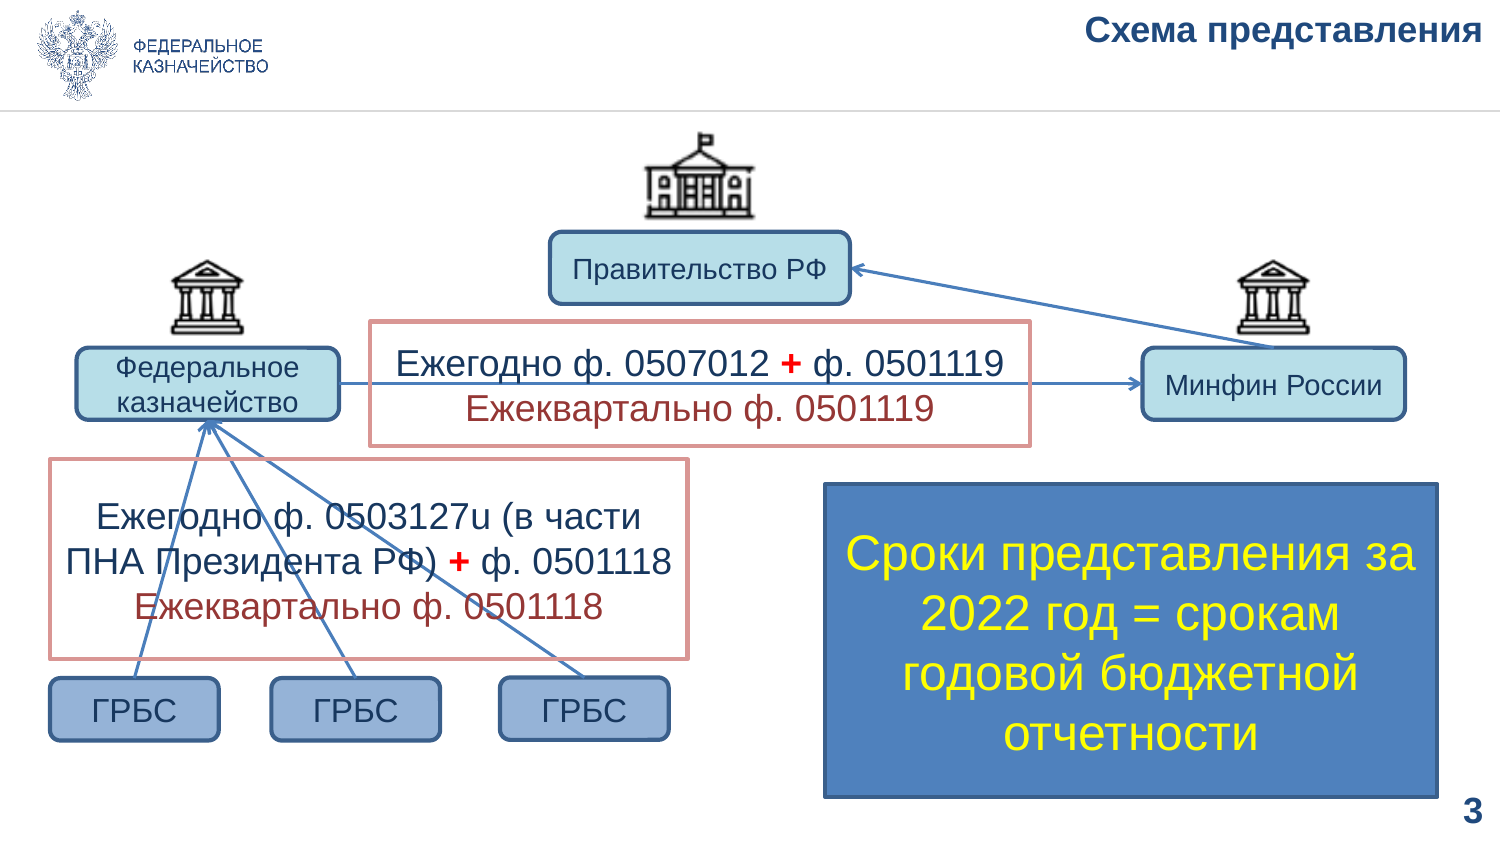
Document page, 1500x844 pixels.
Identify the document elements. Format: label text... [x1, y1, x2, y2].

text_box Минфин России [1140, 345, 1408, 422]
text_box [207, 419, 585, 678]
text_box ГРБС [497, 675, 671, 742]
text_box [134, 419, 204, 679]
text_box Ежегодно ф. 0507012 + ф. 0501119 Ежеквартально ф. 0501119 [368, 319, 1032, 382]
text_box Правительство РФ [547, 229, 853, 306]
text_box Ежегодно ф. 0503127u (в части ПНА Президента РФ) + ф. 0501118 Ежеквартально ф. 0501118 [48, 457, 128, 661]
text_box Ежегодно ф. 0507012 + ф. 0501119 Ежеквартально ф. 0501119 [368, 391, 1032, 448]
text_box ГРБС [269, 685, 443, 743]
text_box Сроки представления за 2022 год = срокам годовой бюджетной отчетности [823, 482, 1439, 799]
text_box ГРБС [47, 675, 221, 743]
slide_number 3 [1138, 786, 1484, 831]
picture [166, 255, 249, 339]
picture [1232, 255, 1315, 339]
text_box Ежегодно ф. 0503127u (в части ПНА Президента РФ) + ф. 0501118 Ежеквартально ф. 0501118 [588, 457, 690, 661]
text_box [849, 267, 1275, 348]
picture [37, 10, 268, 101]
text_box Федеральное казначейство [74, 345, 342, 422]
picture [636, 121, 763, 232]
title Схема представления [771, 5, 1484, 50]
